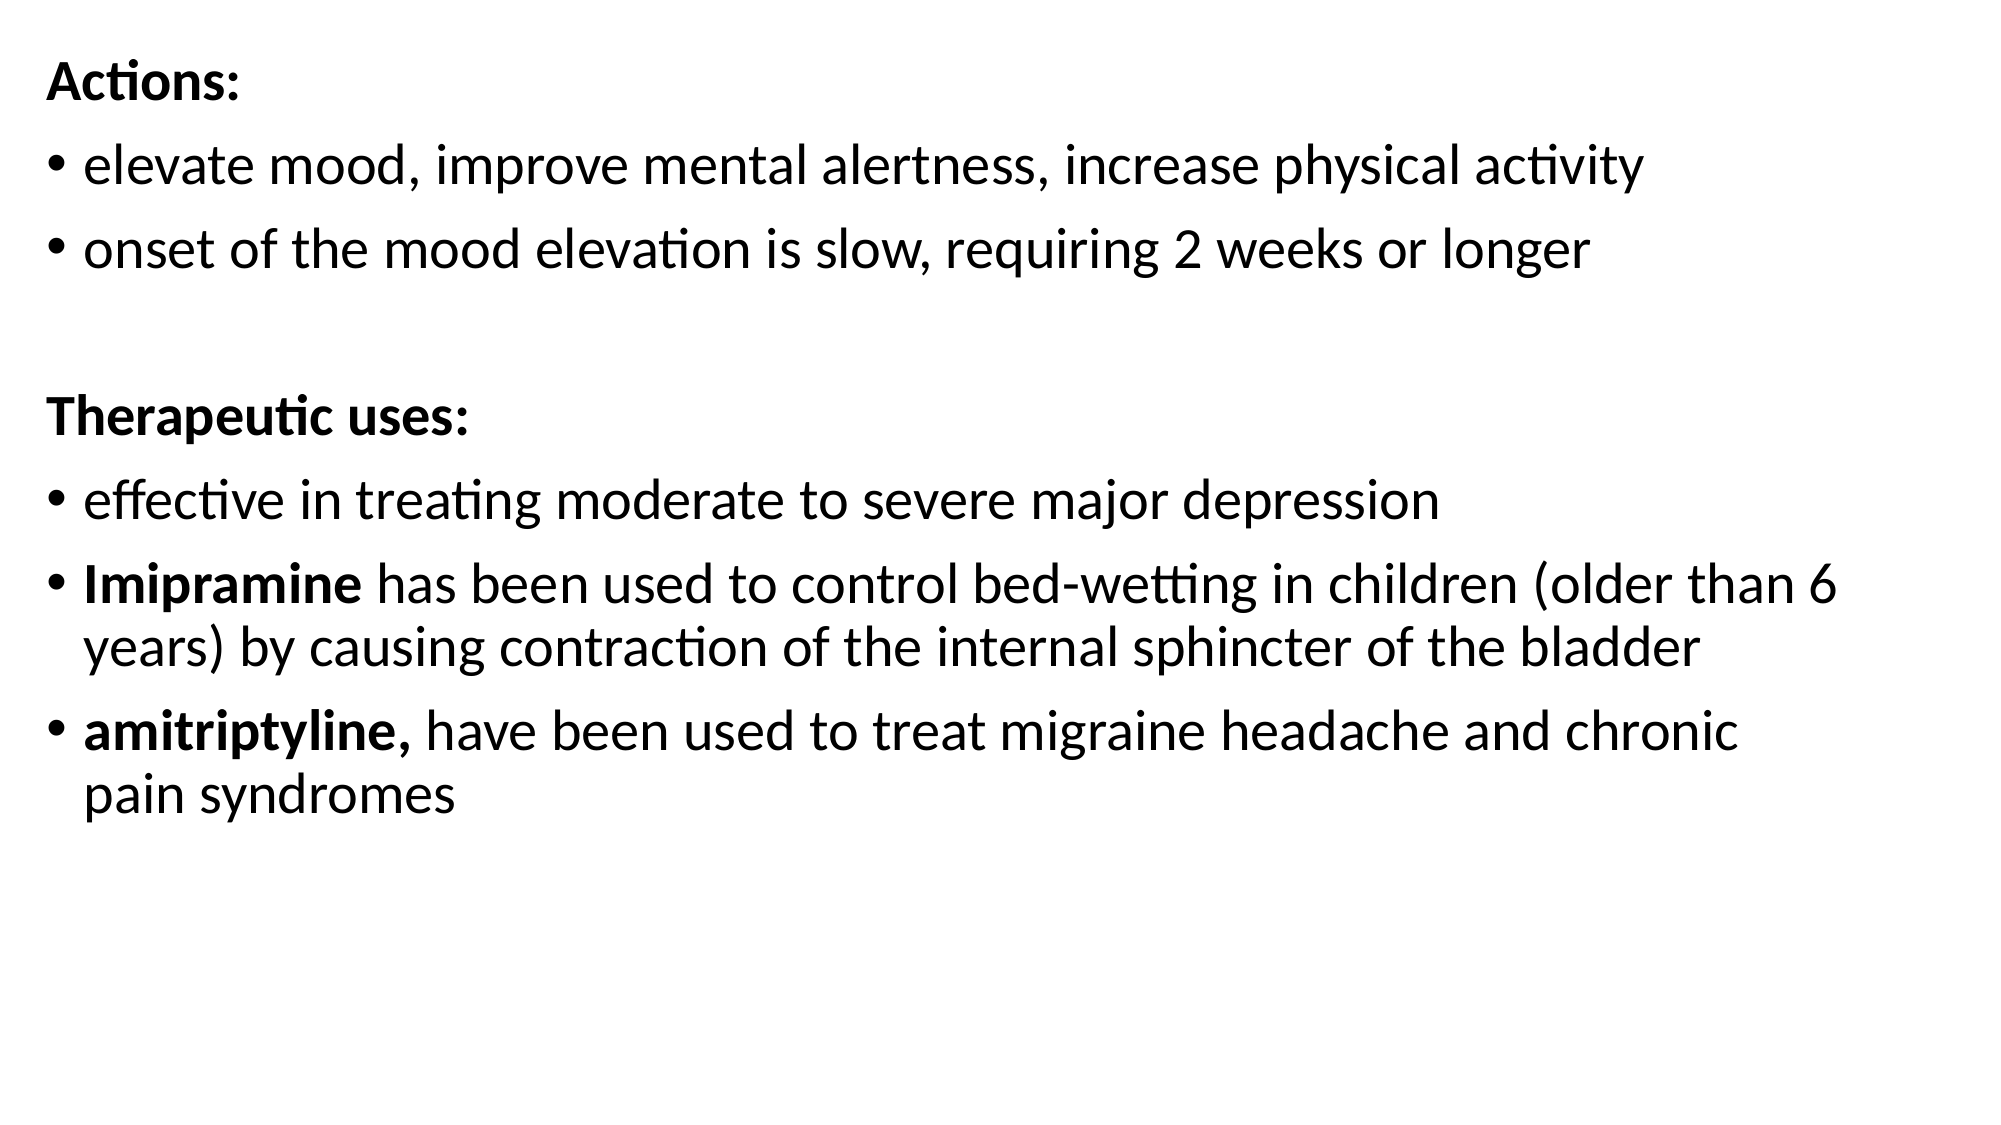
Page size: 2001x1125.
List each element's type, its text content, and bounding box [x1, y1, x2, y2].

list Actions: elevate mood, improve mental alertness, increase physical activity onset of the mood elevation is slow, requiring 2 weeks or longer Therapeutic uses: effective in treating moderate to severe major depression Imipramine has been used to control bed-wetting in children (older than 6 years) by causing contraction of the internal sphincter of the bladder amitriptyline, have been used to treat migraine headache and chronic pain syndromes [31, 42, 1863, 1014]
